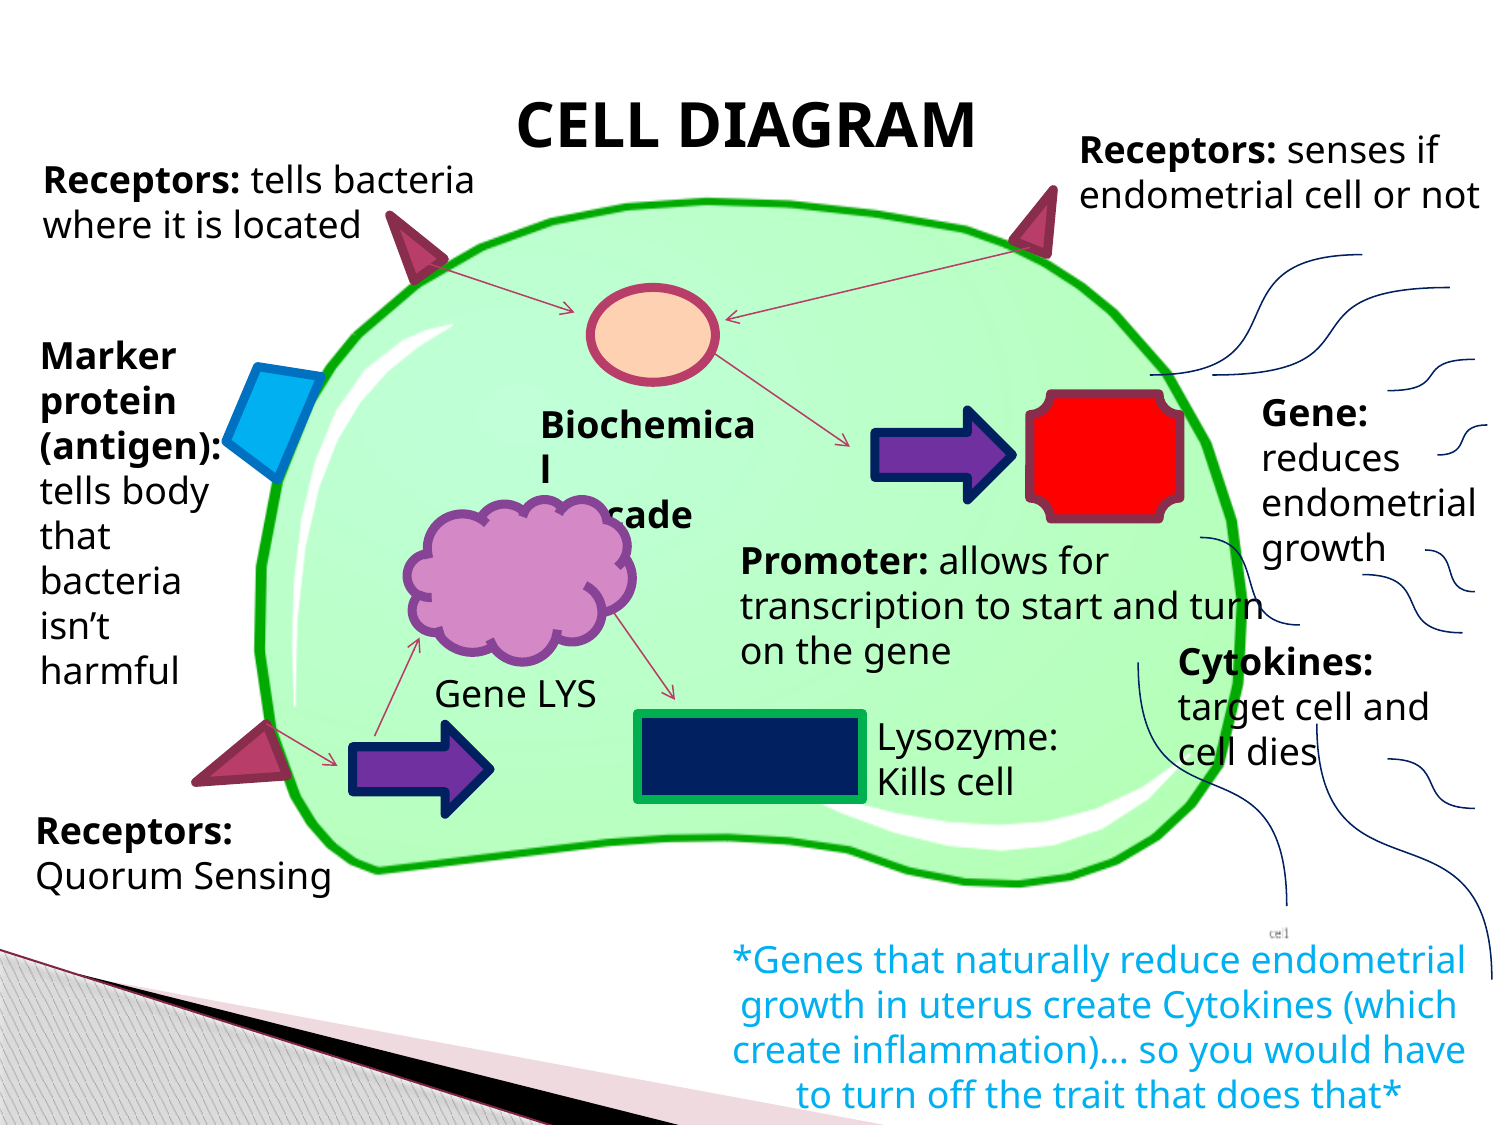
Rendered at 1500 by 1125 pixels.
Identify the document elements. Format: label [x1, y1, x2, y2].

text_box [19, 77, 1500, 1125]
